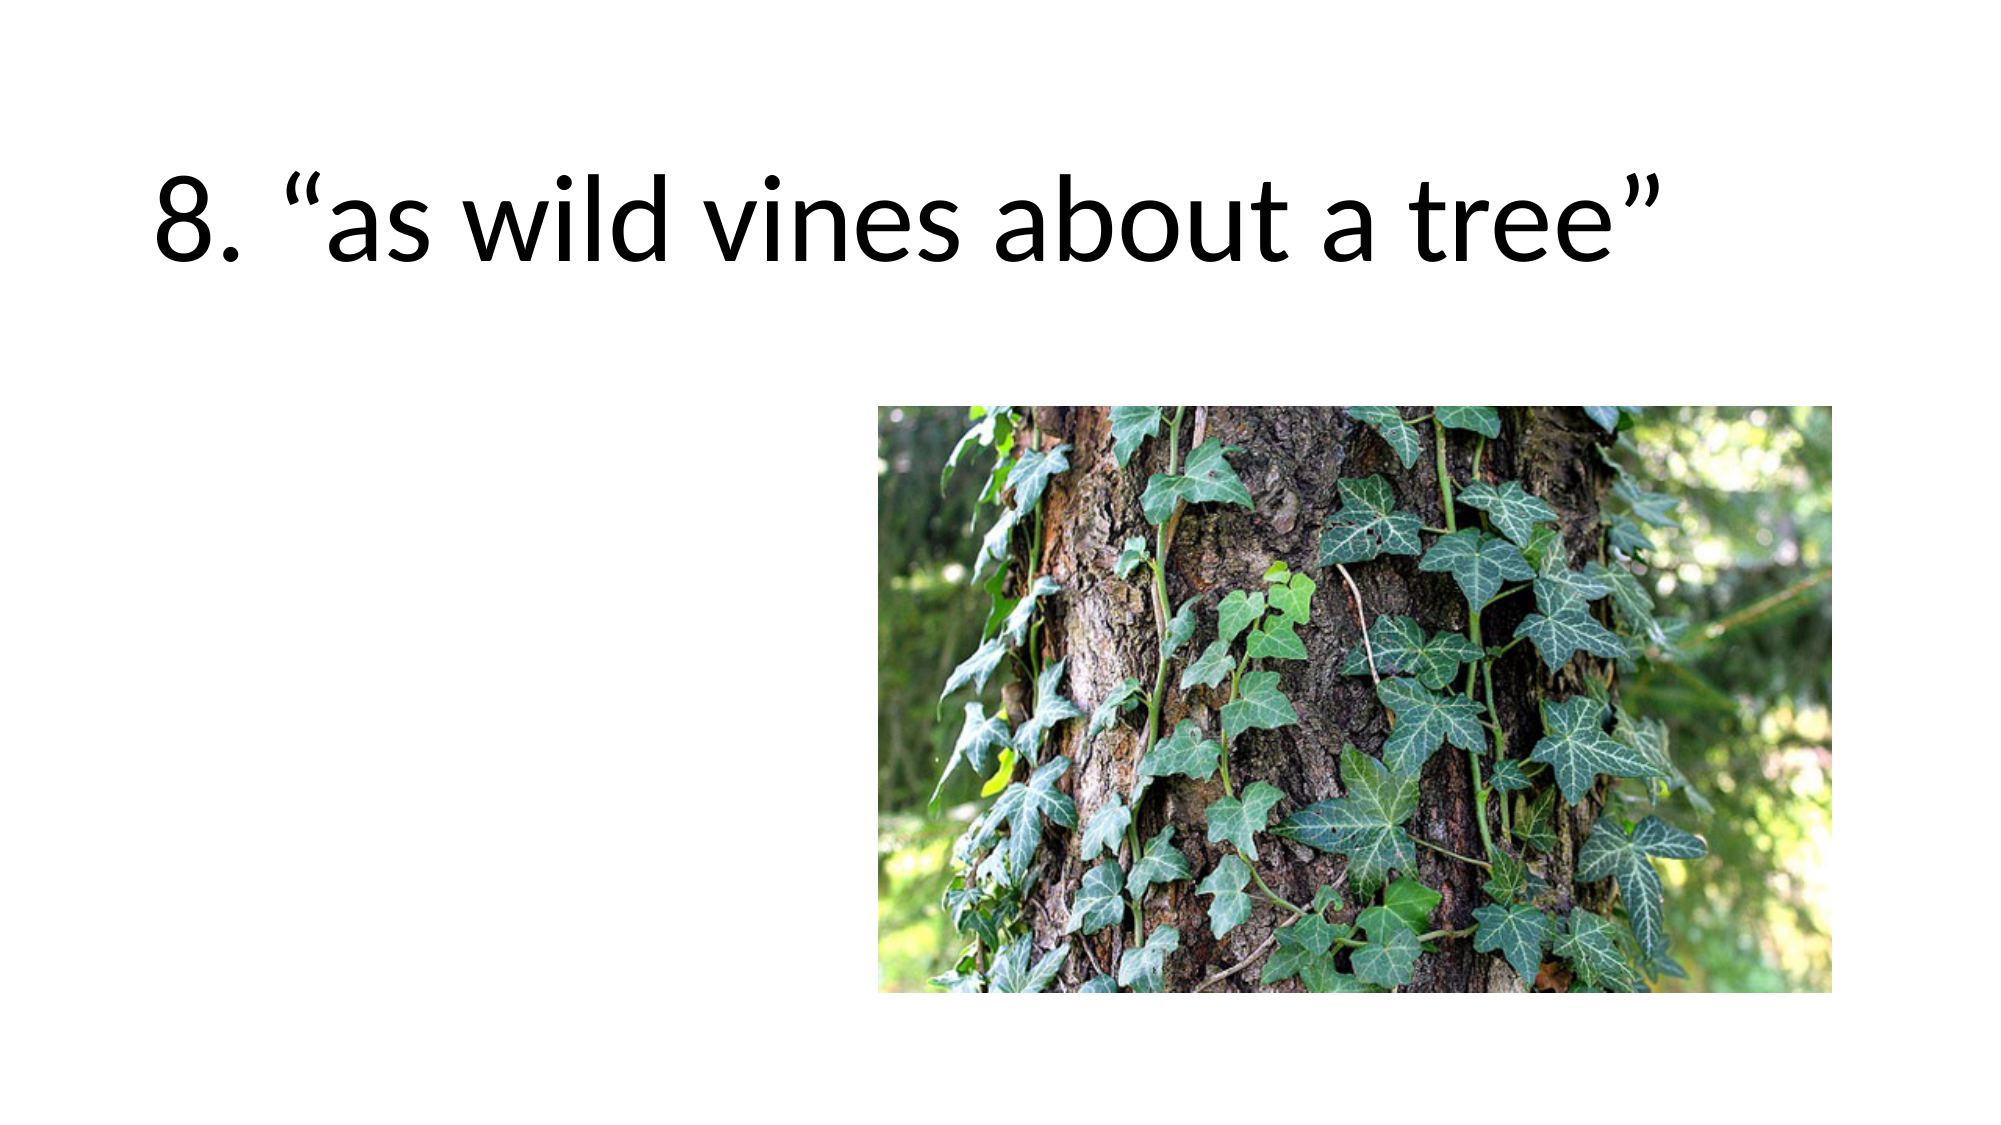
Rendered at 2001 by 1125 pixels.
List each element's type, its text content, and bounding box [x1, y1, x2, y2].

list 8. “as wild vines about a tree” [137, 145, 1863, 860]
picture [878, 406, 1832, 993]
